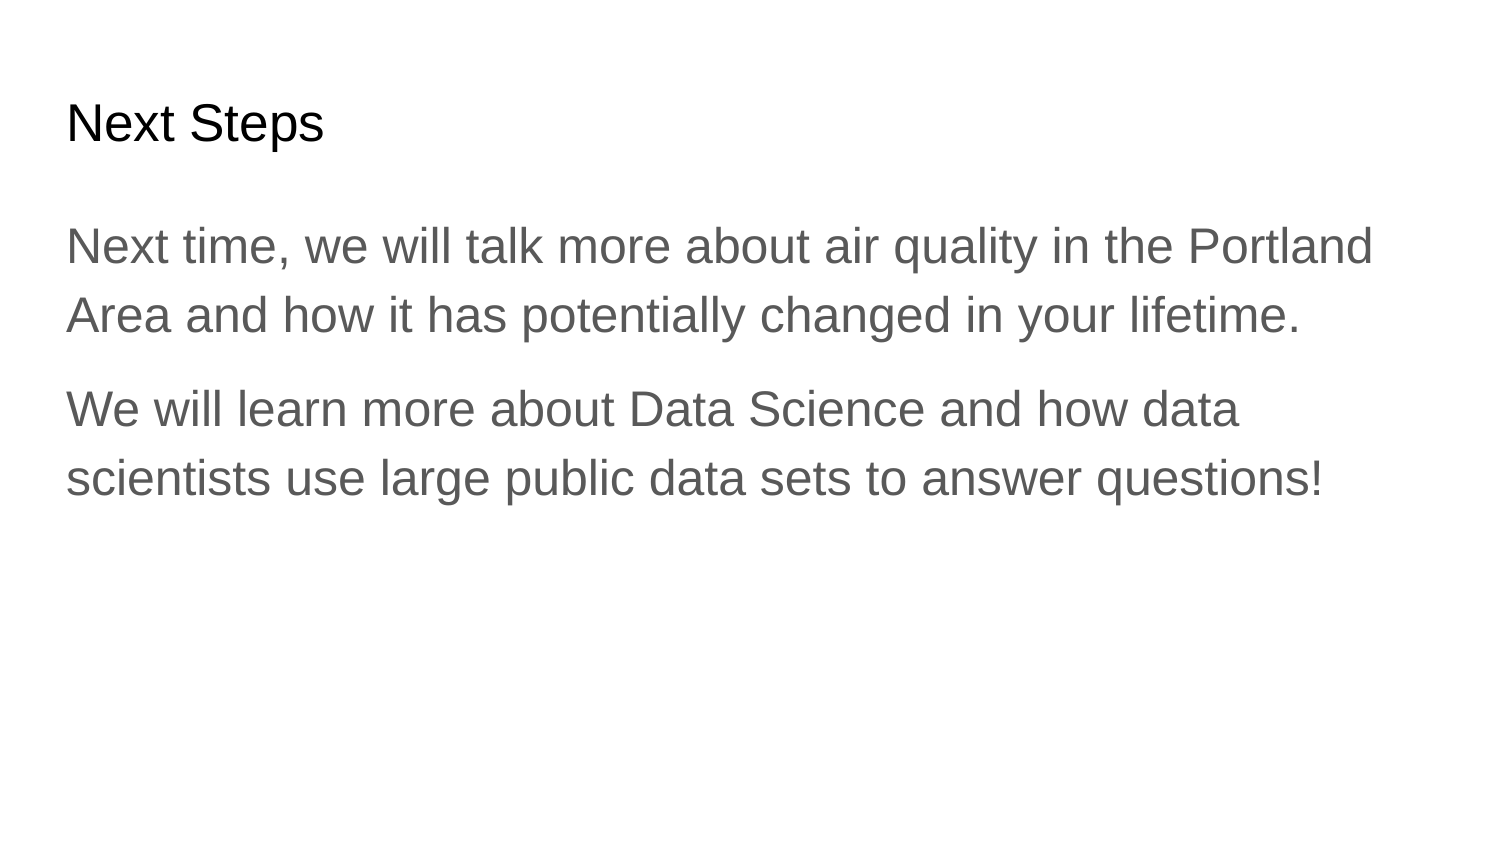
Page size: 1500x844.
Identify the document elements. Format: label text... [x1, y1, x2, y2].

list Next time, we will talk more about air quality in the Portland Area and how it has potentially changed in your lifetime. We will learn more about Data Science and how data scientists use large public data sets to answer questions! [51, 189, 1418, 750]
title Next Steps [51, 72, 1449, 167]
